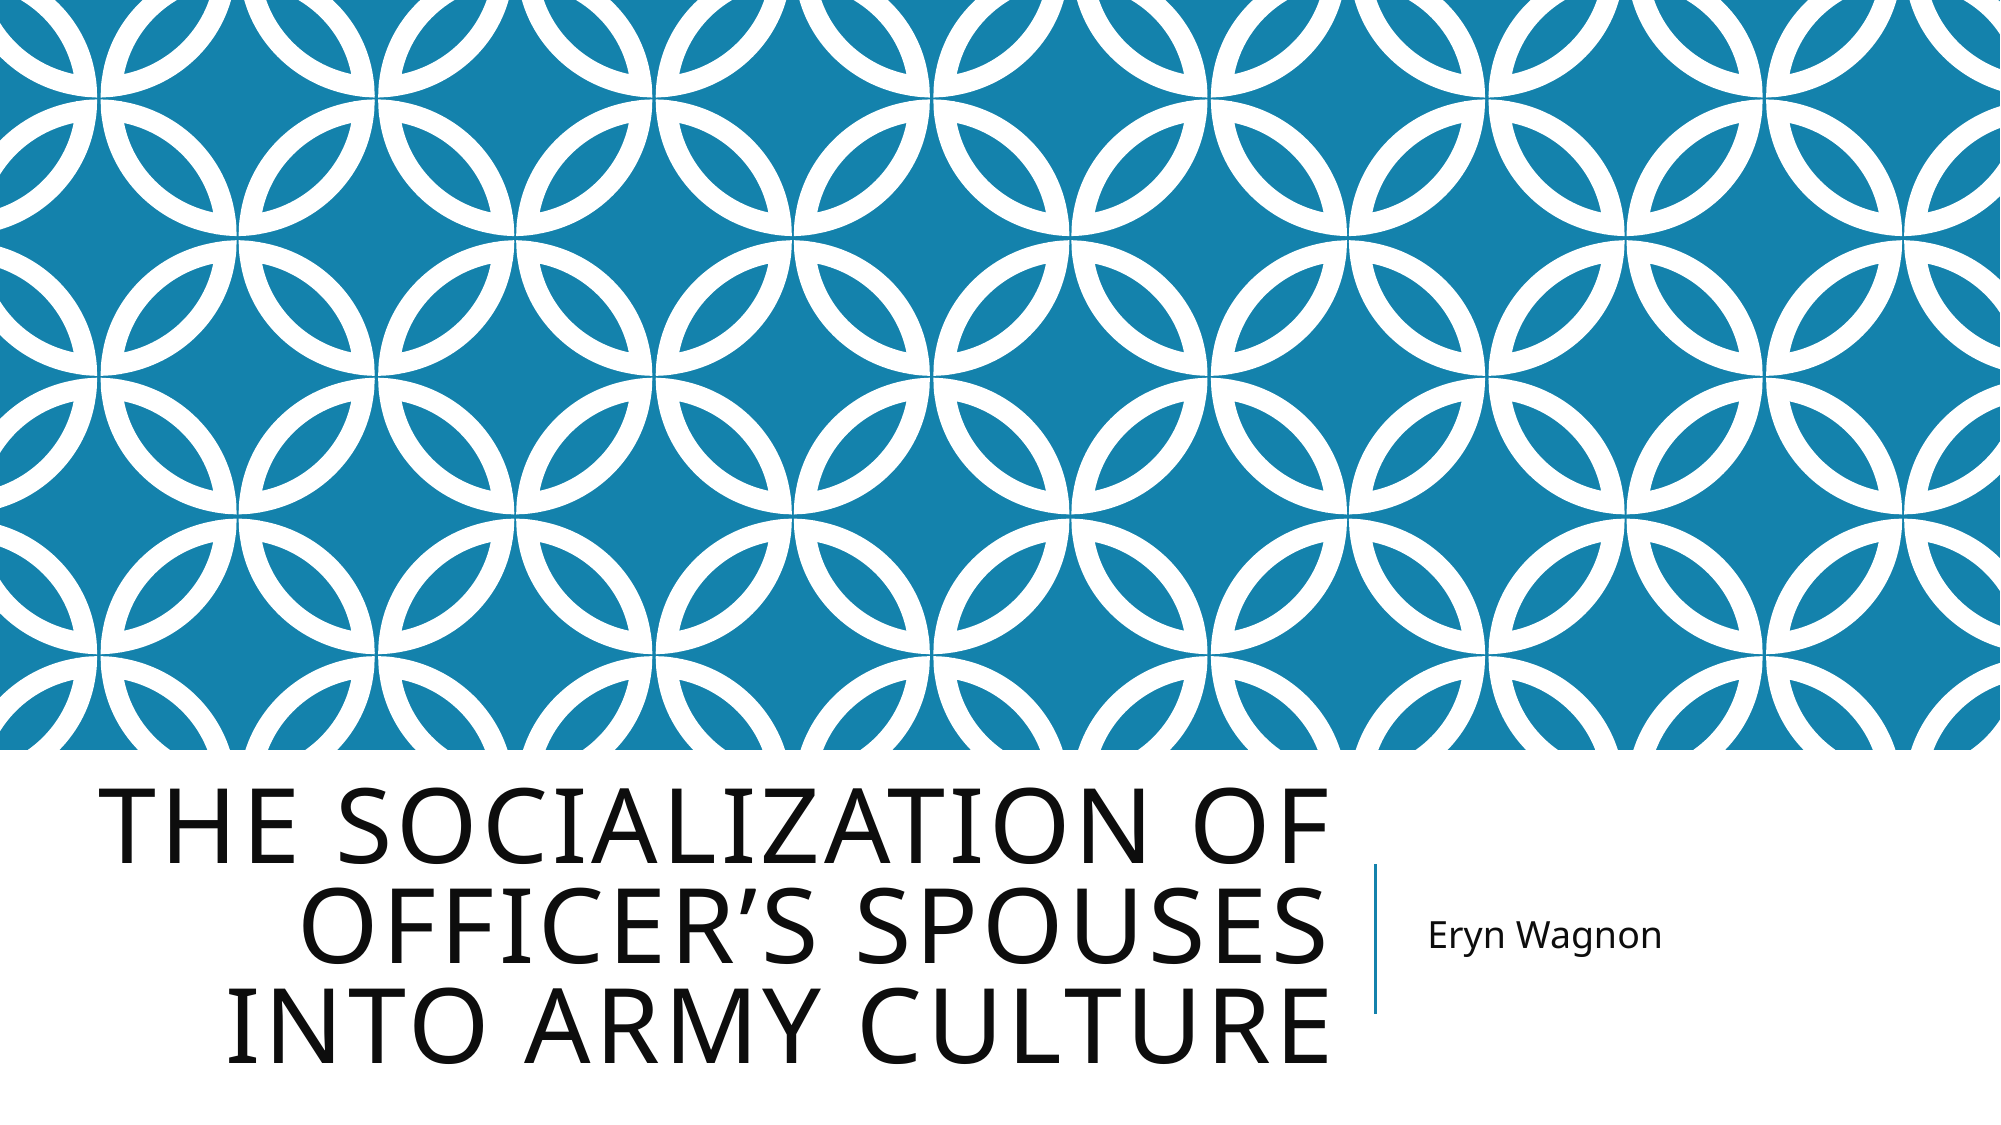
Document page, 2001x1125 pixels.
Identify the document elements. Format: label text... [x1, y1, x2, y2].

subtitle Eryn Wagnon [1412, 813, 1938, 1054]
title The socialization of Officer’s Spouses into army culture [75, 813, 1350, 1054]
